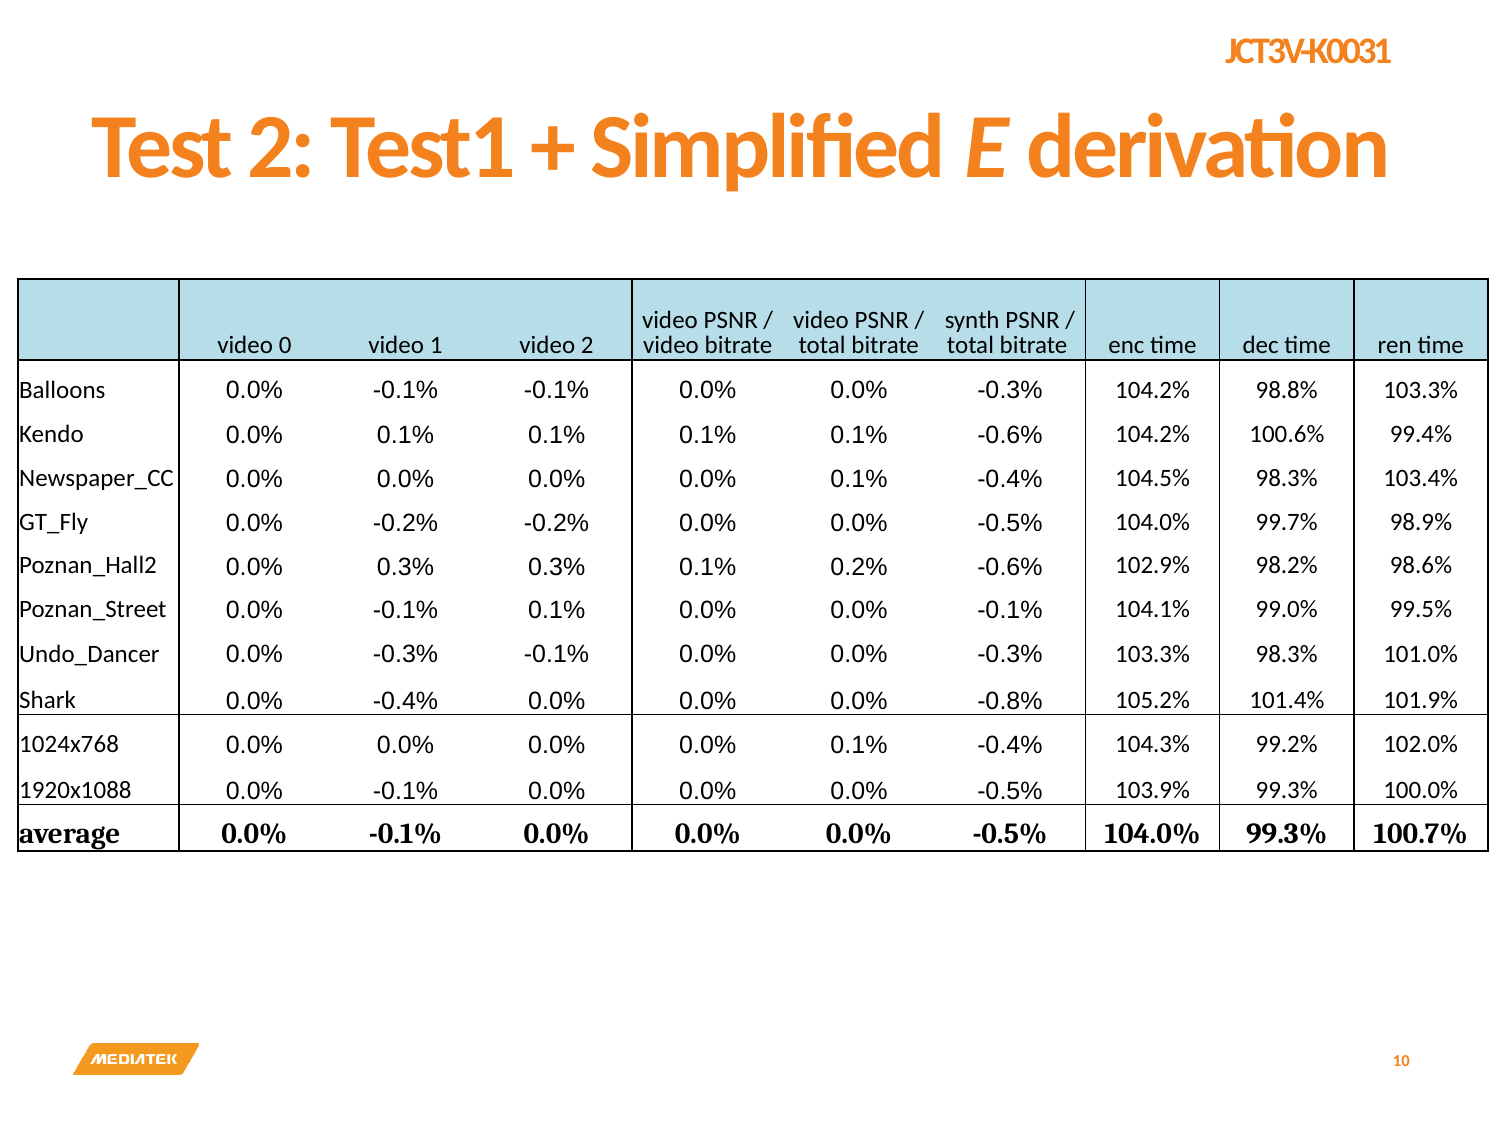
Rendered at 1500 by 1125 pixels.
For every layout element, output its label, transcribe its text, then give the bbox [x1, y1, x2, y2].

table_cell 0.0% [783, 492, 934, 536]
table_cell 0.0% [783, 805, 934, 850]
table_cell 0.0% [633, 492, 783, 536]
table_cell -0.6% [934, 404, 1085, 448]
table_header video 1 [330, 280, 481, 359]
table_cell 98.2% [1220, 536, 1353, 580]
table_cell -0.1% [481, 361, 631, 404]
table_cell -0.3% [934, 624, 1085, 668]
table_cell 101.4% [1220, 668, 1353, 714]
table_cell 0.0% [180, 758, 330, 804]
table_cell 99.3% [1220, 805, 1353, 850]
table_cell -0.1% [330, 805, 481, 850]
table_cell average [19, 805, 178, 850]
table_cell 0.0% [633, 715, 783, 758]
table_cell 0.0% [783, 668, 934, 714]
table_cell 103.9% [1086, 758, 1219, 804]
table_header enc time [1086, 280, 1219, 359]
table_cell Shark [19, 668, 178, 714]
table_cell 98.3% [1220, 448, 1353, 492]
table_cell 98.8% [1220, 361, 1353, 404]
table_cell 100.7% [1355, 805, 1487, 850]
table_cell 0.1% [633, 404, 783, 448]
table_cell -0.8% [934, 668, 1085, 714]
title Test 2: Test1 + Simplified E derivation [75, 99, 1425, 278]
table_cell 98.3% [1220, 624, 1353, 668]
table_cell 0.1% [783, 404, 934, 448]
table_cell Poznan_Hall2 [19, 536, 178, 580]
table_cell -0.4% [330, 668, 481, 714]
table_header video PSNR / video bitrate [633, 280, 783, 359]
table_cell 104.2% [1086, 361, 1219, 404]
table_cell -0.1% [330, 361, 481, 404]
table_cell -0.5% [934, 805, 1085, 850]
table_cell 99.4% [1355, 404, 1487, 448]
table_cell 99.5% [1355, 580, 1487, 624]
table_cell 0.1% [481, 404, 631, 448]
table_cell -0.2% [481, 492, 631, 536]
table_cell 102.0% [1355, 715, 1487, 758]
table_cell 99.2% [1220, 715, 1353, 758]
table_cell Newspaper_CC [19, 448, 178, 492]
table_cell 0.0% [330, 448, 481, 492]
table_cell Kendo [19, 404, 178, 448]
table_cell 0.0% [481, 758, 631, 804]
table_cell 0.0% [180, 404, 330, 448]
table_cell 0.1% [330, 404, 481, 448]
table_cell 103.3% [1355, 361, 1487, 404]
table_cell 104.0% [1086, 492, 1219, 536]
table_cell 104.2% [1086, 404, 1219, 448]
table_cell 0.0% [783, 624, 934, 668]
table_header video 2 [481, 280, 631, 359]
table_cell 102.9% [1086, 536, 1219, 580]
table_cell 0.0% [481, 448, 631, 492]
table_cell 0.3% [330, 536, 481, 580]
table_cell 0.0% [783, 361, 934, 404]
table_cell 0.0% [180, 715, 330, 758]
table_cell 101.0% [1355, 624, 1487, 668]
table_cell -0.6% [934, 536, 1085, 580]
table_cell 0.0% [180, 624, 330, 668]
table_cell 0.0% [180, 580, 330, 624]
table_cell 0.0% [633, 668, 783, 714]
table_cell Undo_Dancer [19, 624, 178, 668]
table_cell 98.6% [1355, 536, 1487, 580]
table_cell 103.4% [1355, 448, 1487, 492]
table_cell 103.3% [1086, 624, 1219, 668]
table_cell -0.4% [934, 448, 1085, 492]
table_cell 101.9% [1355, 668, 1487, 714]
table_cell 0.0% [633, 448, 783, 492]
table_cell 0.2% [783, 536, 934, 580]
table_cell 1024x768 [19, 715, 178, 758]
table_cell 0.0% [783, 758, 934, 804]
table_cell 99.7% [1220, 492, 1353, 536]
table_cell 0.0% [481, 805, 631, 850]
table_cell 0.0% [180, 668, 330, 714]
slide_number 10 [1251, 1029, 1425, 1090]
picture [73, 1043, 199, 1075]
table_cell 0.0% [180, 492, 330, 536]
table_cell Poznan_Street [19, 580, 178, 624]
table_cell 0.0% [633, 758, 783, 804]
table_cell 1920x1088 [19, 758, 178, 804]
table_cell 99.0% [1220, 580, 1353, 624]
table_header dec time [1220, 280, 1353, 359]
table_cell 0.1% [783, 448, 934, 492]
table_cell 100.6% [1220, 404, 1353, 448]
table_cell 0.0% [180, 805, 330, 850]
table_cell 0.0% [633, 805, 783, 850]
table_cell -0.4% [934, 715, 1085, 758]
table_cell -0.1% [330, 758, 481, 804]
table_cell -0.5% [934, 758, 1085, 804]
table_cell 0.1% [633, 536, 783, 580]
table_cell 105.2% [1086, 668, 1219, 714]
table_cell -0.1% [934, 580, 1085, 624]
table_cell -0.3% [934, 361, 1085, 404]
table_cell GT_Fly [19, 492, 178, 536]
table_header synth PSNR / total bitrate [934, 280, 1085, 359]
table_header video 0 [180, 280, 330, 359]
table_cell -0.2% [330, 492, 481, 536]
table_cell 0.0% [481, 715, 631, 758]
table_cell 104.0% [1086, 805, 1219, 850]
table_cell 0.0% [633, 361, 783, 404]
table_cell 0.0% [180, 448, 330, 492]
table_cell 0.1% [481, 580, 631, 624]
table_cell -0.3% [330, 624, 481, 668]
table_cell 0.0% [633, 580, 783, 624]
table_header ren time [1355, 280, 1487, 359]
table_cell 104.1% [1086, 580, 1219, 624]
table_cell 104.5% [1086, 448, 1219, 492]
table_cell 98.9% [1355, 492, 1487, 536]
table_header [19, 280, 178, 359]
table_header video PSNR / total bitrate [783, 280, 934, 359]
table_cell 99.3% [1220, 758, 1353, 804]
table_cell 0.3% [481, 536, 631, 580]
table_cell 0.0% [633, 624, 783, 668]
table_cell -0.5% [934, 492, 1085, 536]
table_cell 0.0% [783, 580, 934, 624]
table_cell 104.3% [1086, 715, 1219, 758]
table_cell -0.1% [330, 580, 481, 624]
table_cell -0.1% [481, 624, 631, 668]
table_cell 0.0% [481, 668, 631, 714]
table_cell 0.0% [330, 715, 481, 758]
table_cell 100.0% [1355, 758, 1487, 804]
table_cell 0.0% [180, 361, 330, 404]
table_cell Balloons [19, 361, 178, 404]
table_cell 0.1% [783, 715, 934, 758]
table_cell 0.0% [180, 536, 330, 580]
